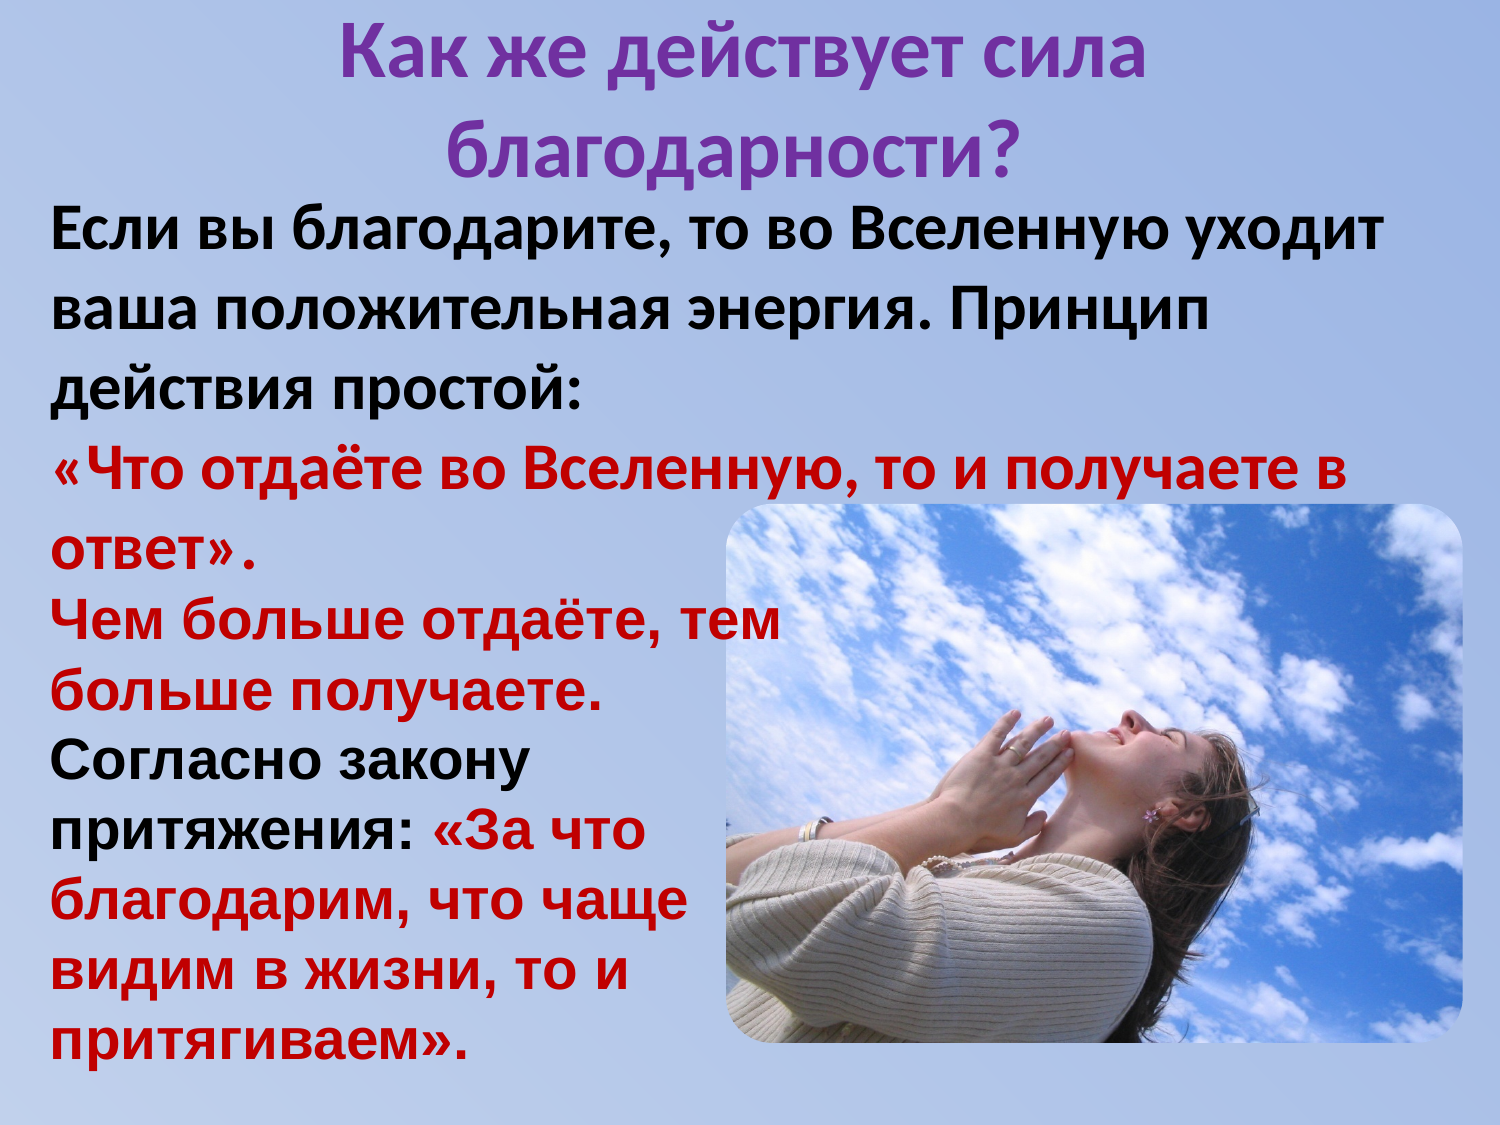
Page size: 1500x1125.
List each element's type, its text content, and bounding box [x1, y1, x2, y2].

text_box Чем больше отдаёте, тем больше получаете. Согласно закону притяжения: «За что благодарим, что чаще видим в жизни, то и притягиваем». [35, 591, 891, 1079]
title Как же действует сила благодарности? [35, 0, 1454, 175]
picture [725, 503, 1463, 1044]
text_box Если вы благодарите, то во Вселенную уходит ваша положительная энергия. Принцип действия простой: «Что отдаёте во Вселенную, то и получаете в ответ». [35, 175, 1500, 591]
